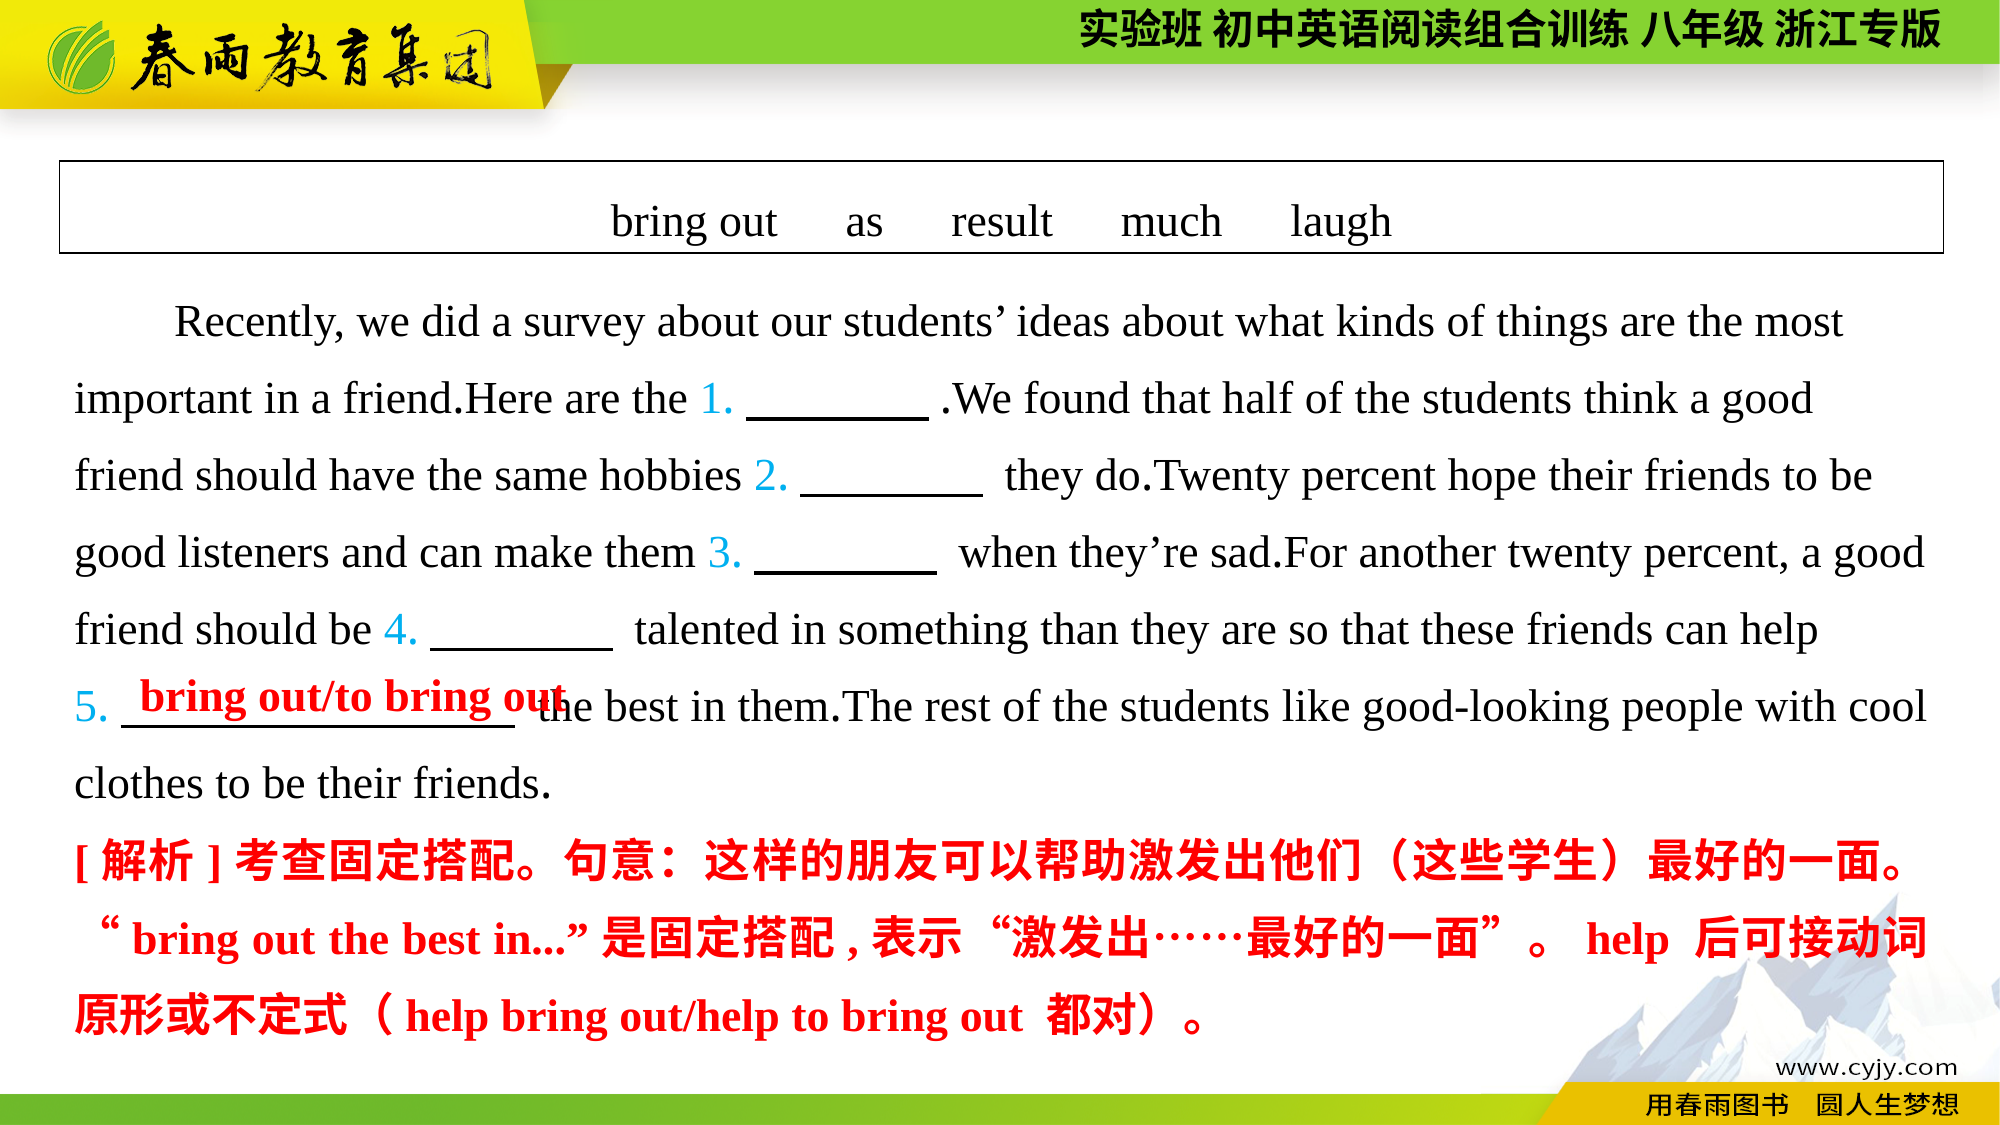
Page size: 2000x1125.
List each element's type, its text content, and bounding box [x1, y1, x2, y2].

text_box Recently, we did a survey about our students’ ideas about what kinds of things are the most important in a friend.Here are the 1. .We found that half of the students think a good friend should have the same hobbies 2. they do.Twenty percent hope their friends to be good listeners and can make them 3. when they’re sad.For another twenty percent, a good friend should be 4. talented in something than they are so that these friends can help 5. the best in them.The rest of the students like good-looking people with cool clothes to be their friends. [59, 261, 1944, 816]
text_box [解析]考查固定搭配。句意：这样的朋友可以帮助激发出他们（这些学生）最好的一面。“bring out the best in...”是固定搭配,表示“激发出……最好的一面”。help 后可接动词原形或不定式（help bring out/help to bring out 都对）。 [59, 816, 1944, 1049]
text_box bring out as result much laugh [59, 160, 1944, 253]
text_box bring out/to bring out [125, 636, 582, 729]
picture [0, 0, 2000, 1125]
